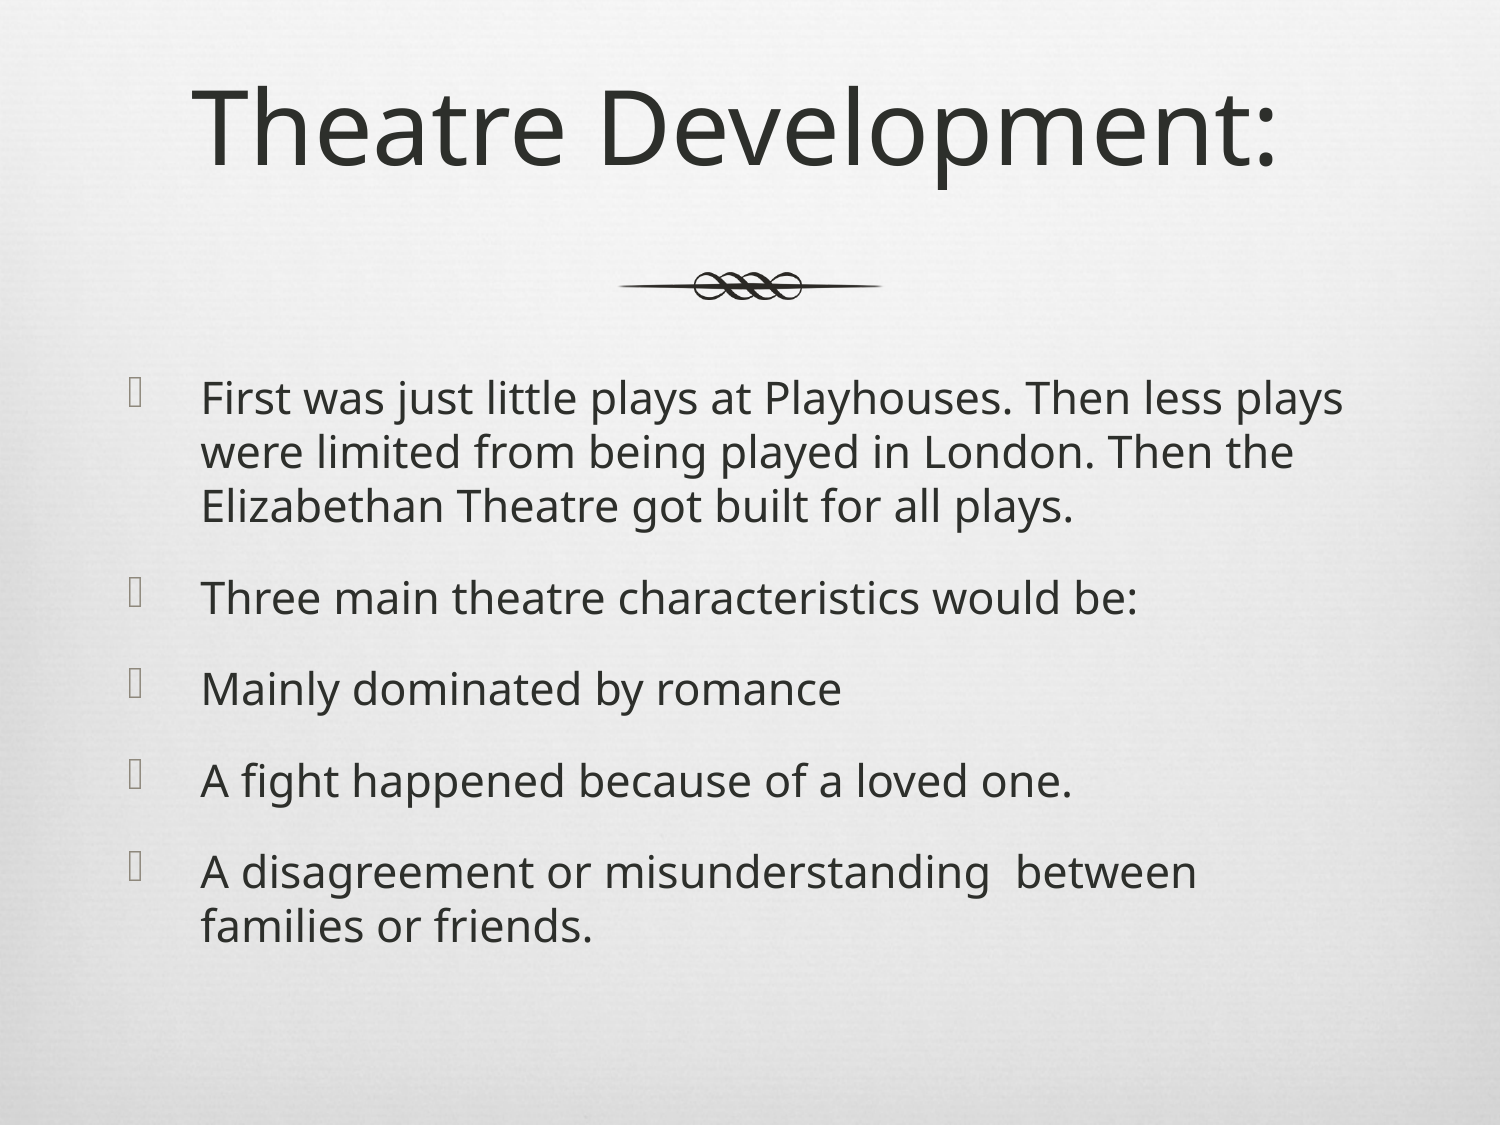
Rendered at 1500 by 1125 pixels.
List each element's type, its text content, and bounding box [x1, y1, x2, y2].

list First was just little plays at Playhouses. Then less plays were limited from being played in London. Then the Elizabethan Theatre got built for all plays. Three main theatre characteristics would be: Mainly dominated by romance A fight happened because of a loved one. A disagreement or misunderstanding between families or friends. [112, 362, 1388, 963]
picture [615, 272, 885, 300]
title Theatre Development: [112, 11, 1388, 236]
